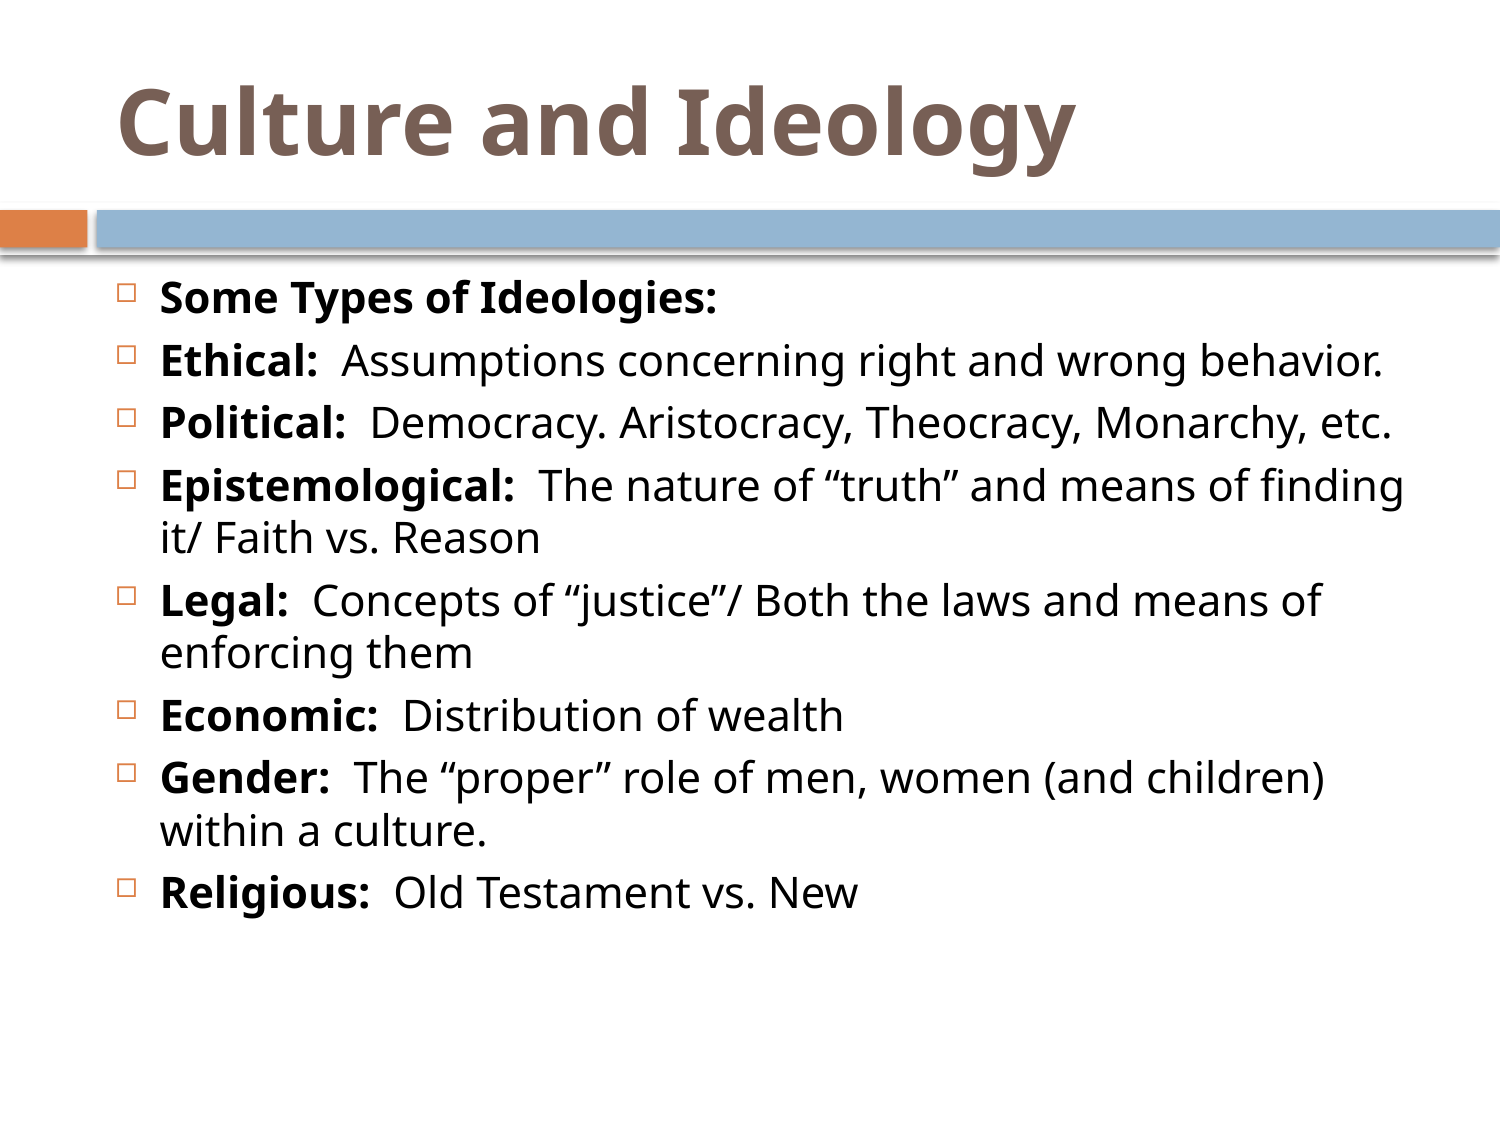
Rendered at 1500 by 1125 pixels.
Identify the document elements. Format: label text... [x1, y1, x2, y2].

title Culture and Ideology [100, 37, 1438, 200]
list Some Types of Ideologies: Ethical: Assumptions concerning right and wrong behavior. Political: Democracy. Aristocracy, Theocracy, Monarchy, etc. Epistemological: The nature of “truth” and means of finding it/ Faith vs. Reason Legal: Concepts of “justice”/ Both the laws and means of enforcing them Economic: Distribution of wealth Gender: The “proper” role of men, women (and children) within a culture. Religious: Old Testament vs. New [100, 262, 1438, 1000]
